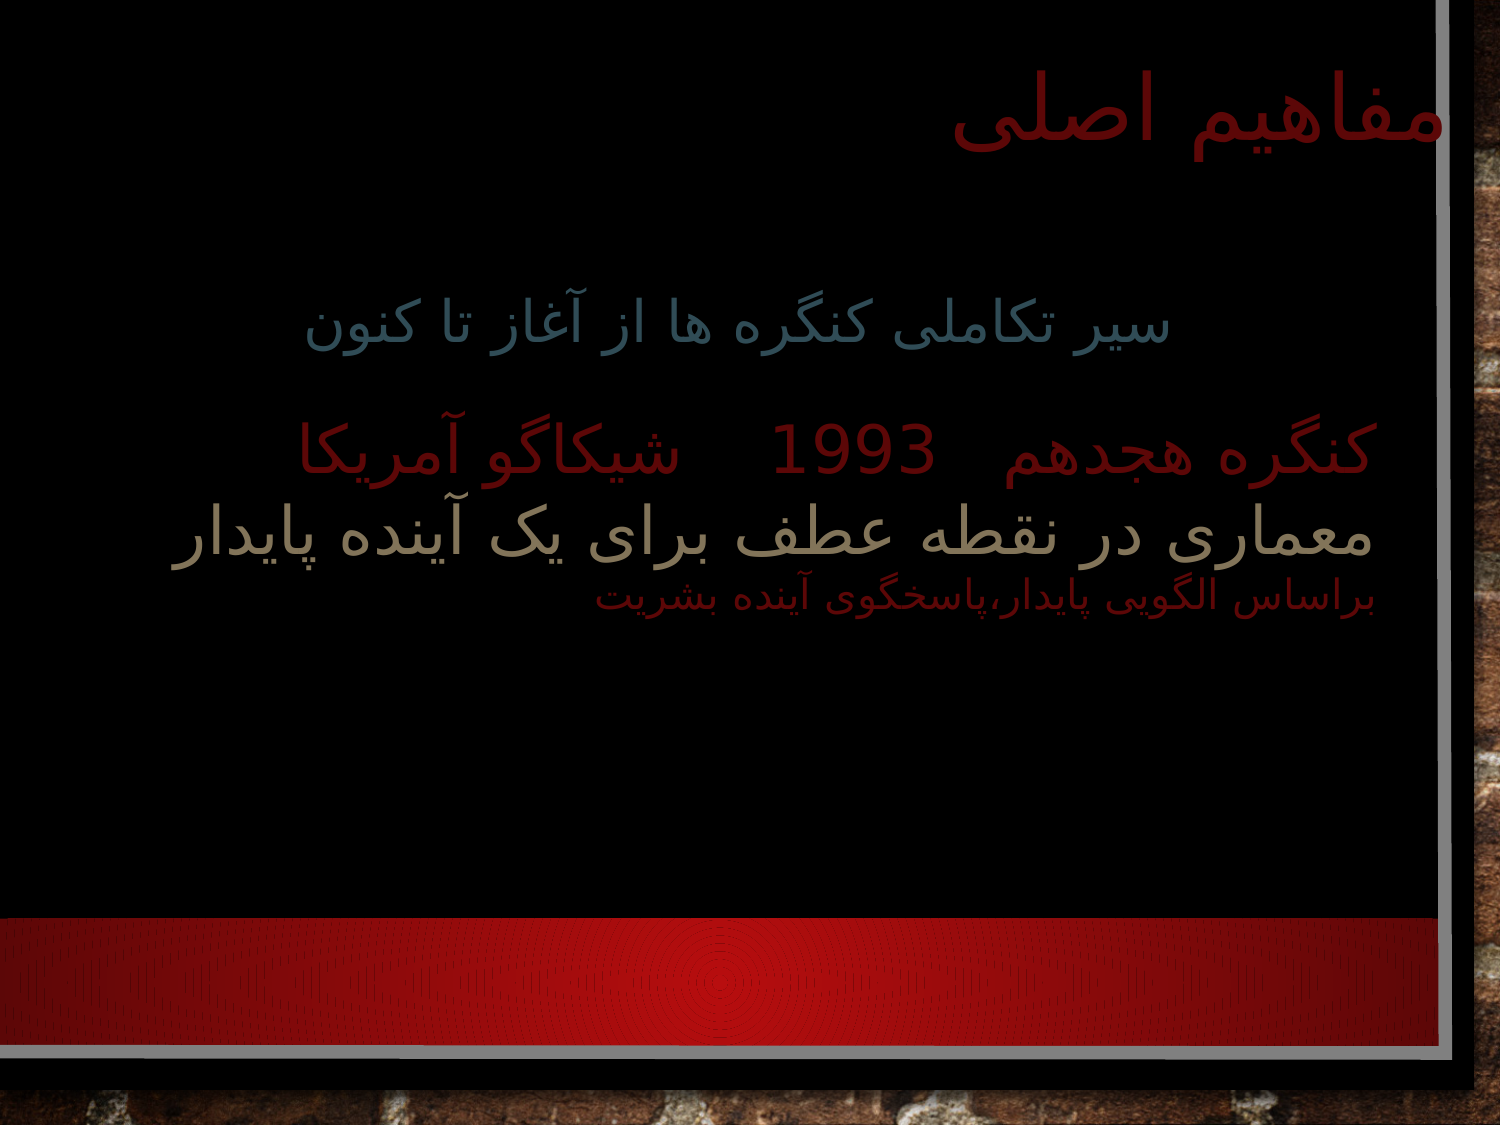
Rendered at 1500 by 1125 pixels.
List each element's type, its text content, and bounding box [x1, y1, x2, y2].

list سیر تکاملی کنگره ها از آغاز تا کنون [112, 262, 1425, 400]
text_box کنگره هجدهم 1993 شیکاگو آمریکا معماری در نقطه عطف برای یک آینده پایدار براساس الگویی پایدار،پاسخگوی آینده بشریت [162, 399, 1438, 1120]
title مفاهیم اصلی [171, 0, 1451, 161]
picture [0, 0, 1500, 1125]
